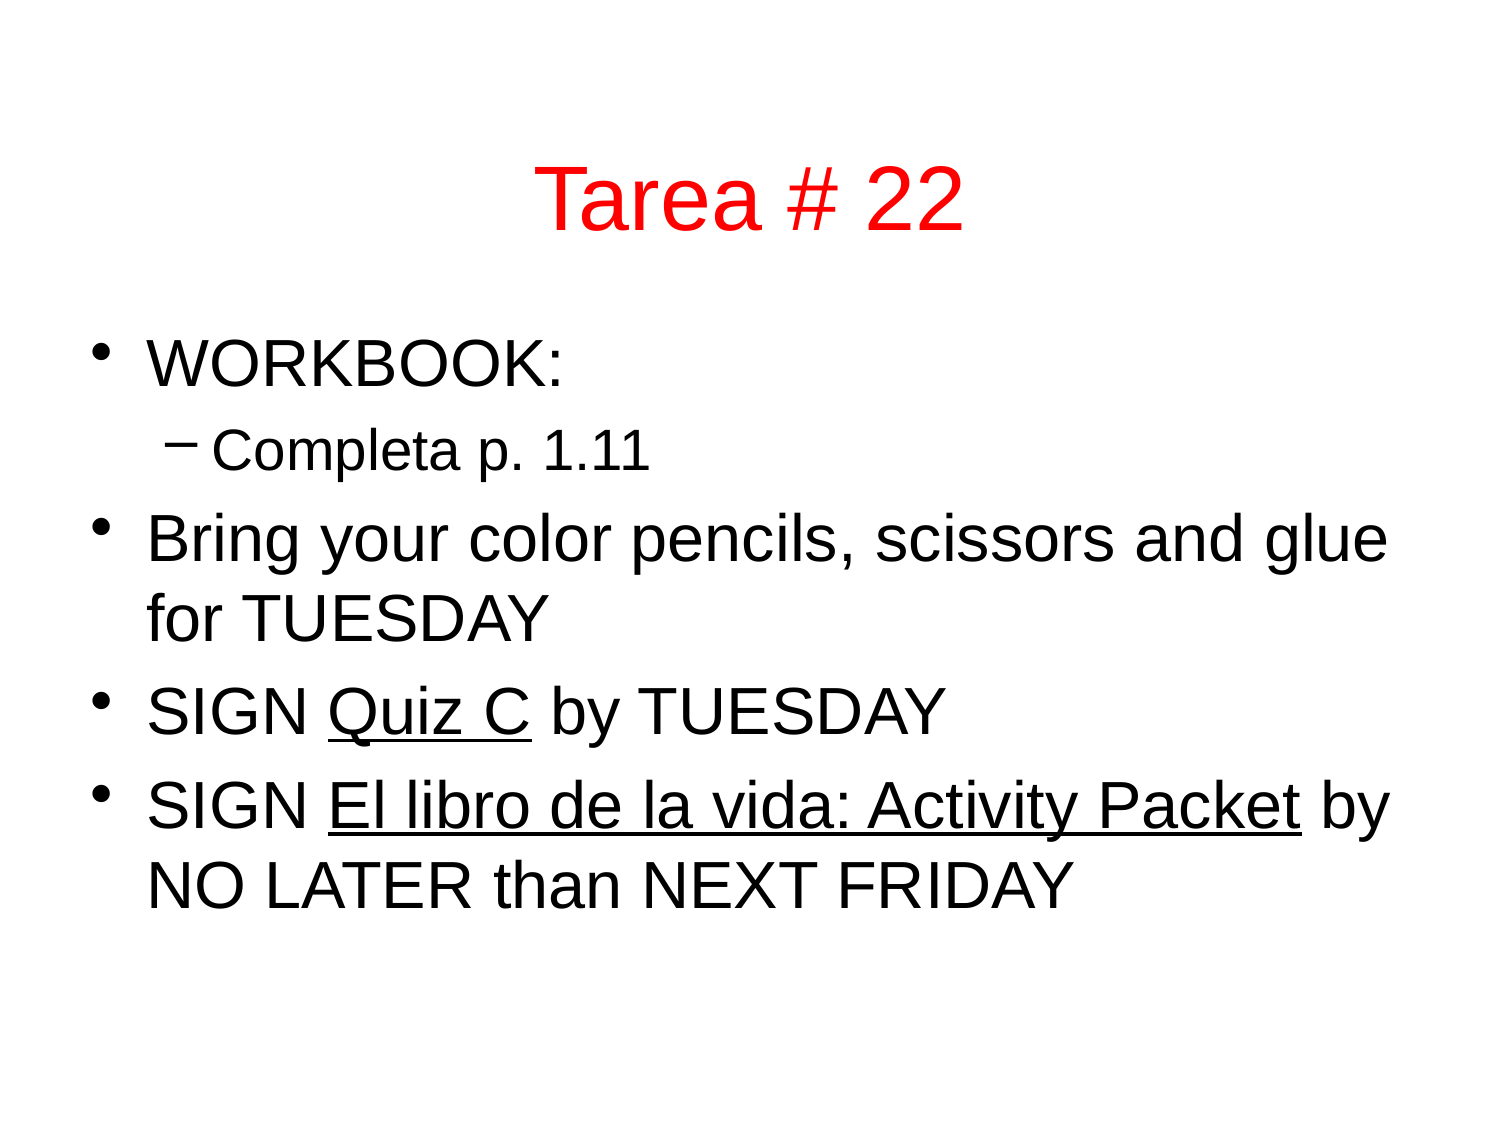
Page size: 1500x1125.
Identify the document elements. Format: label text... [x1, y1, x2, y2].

text_box Tarea # 22 [74, 99, 1425, 288]
text_box WORKBOOK: Completa p. 1.11 Bring your color pencils, scissors and glue for TUESDAY SIGN Quiz C by TUESDAY SIGN El libro de la vida: Activity Packet by NO LATER than NEXT FRIDAY [74, 312, 1425, 763]
